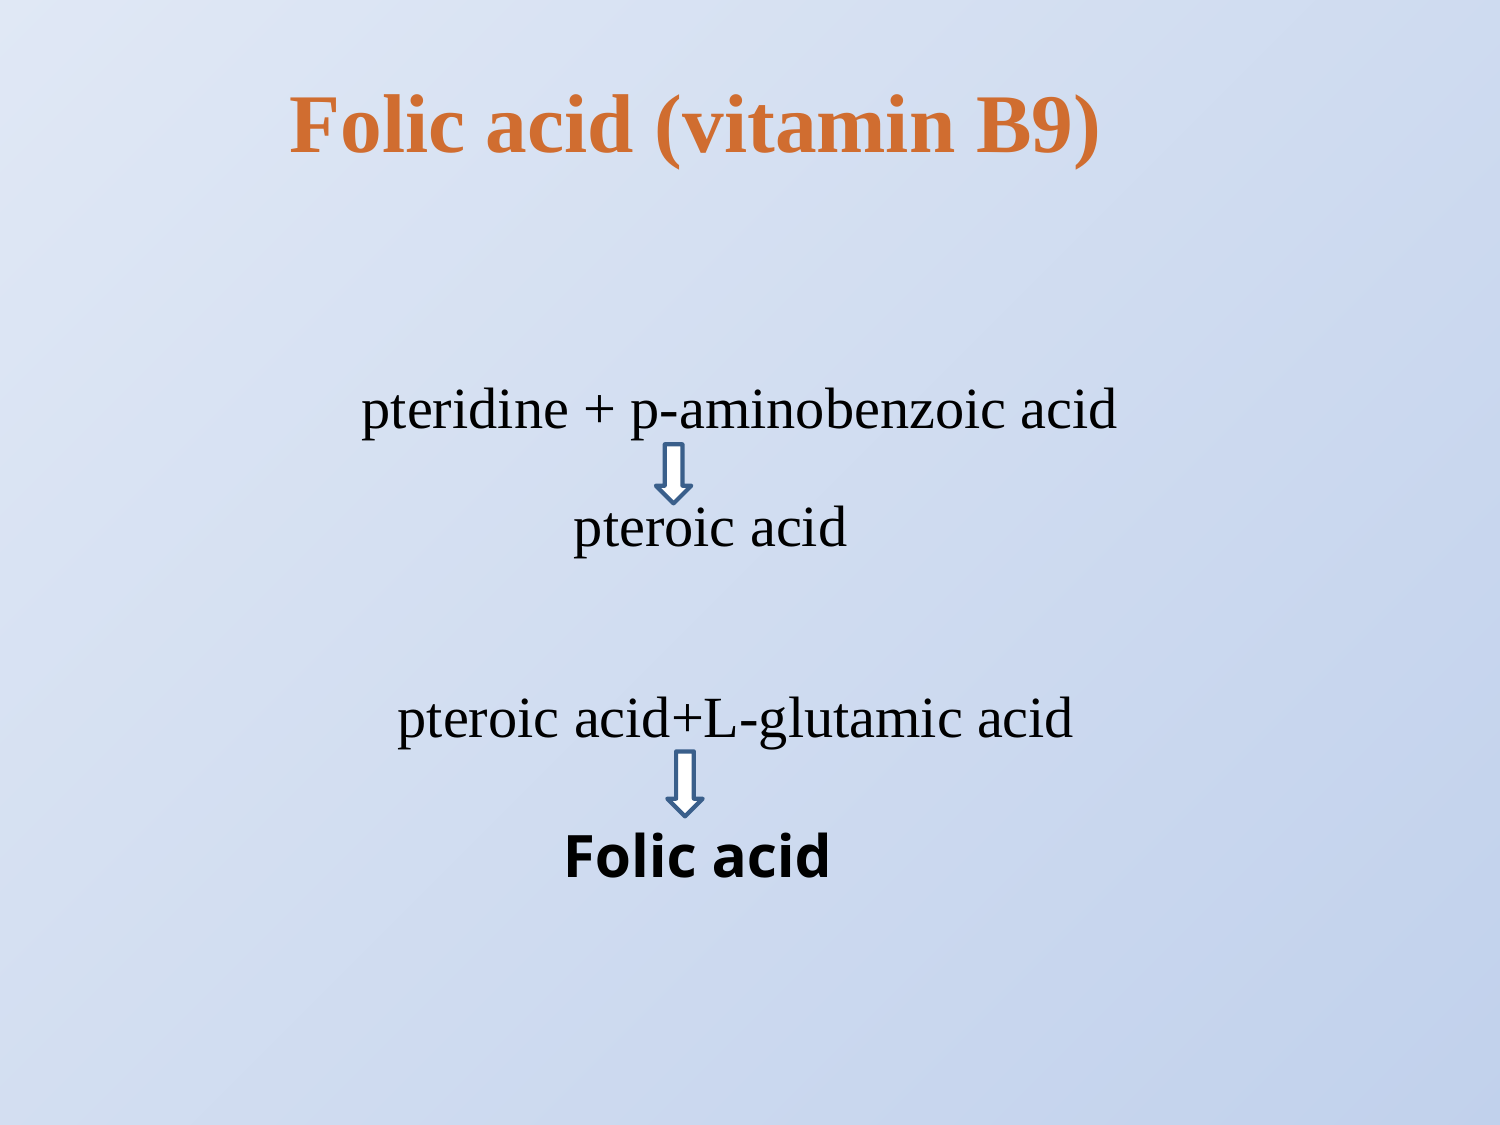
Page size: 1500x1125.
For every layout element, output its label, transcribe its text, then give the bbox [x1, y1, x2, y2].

text_box [653, 442, 694, 506]
text_box pteroic acid [391, 490, 848, 626]
text_box pteridine + p-aminobenzoic acid [209, 373, 1119, 508]
text_box Folic acid [471, 821, 833, 956]
text_box [665, 749, 705, 819]
text_box Folic acid (vitamin B9) [270, 63, 1103, 275]
text_box pteroic acid+L-glutamic acid [62, 682, 1075, 817]
